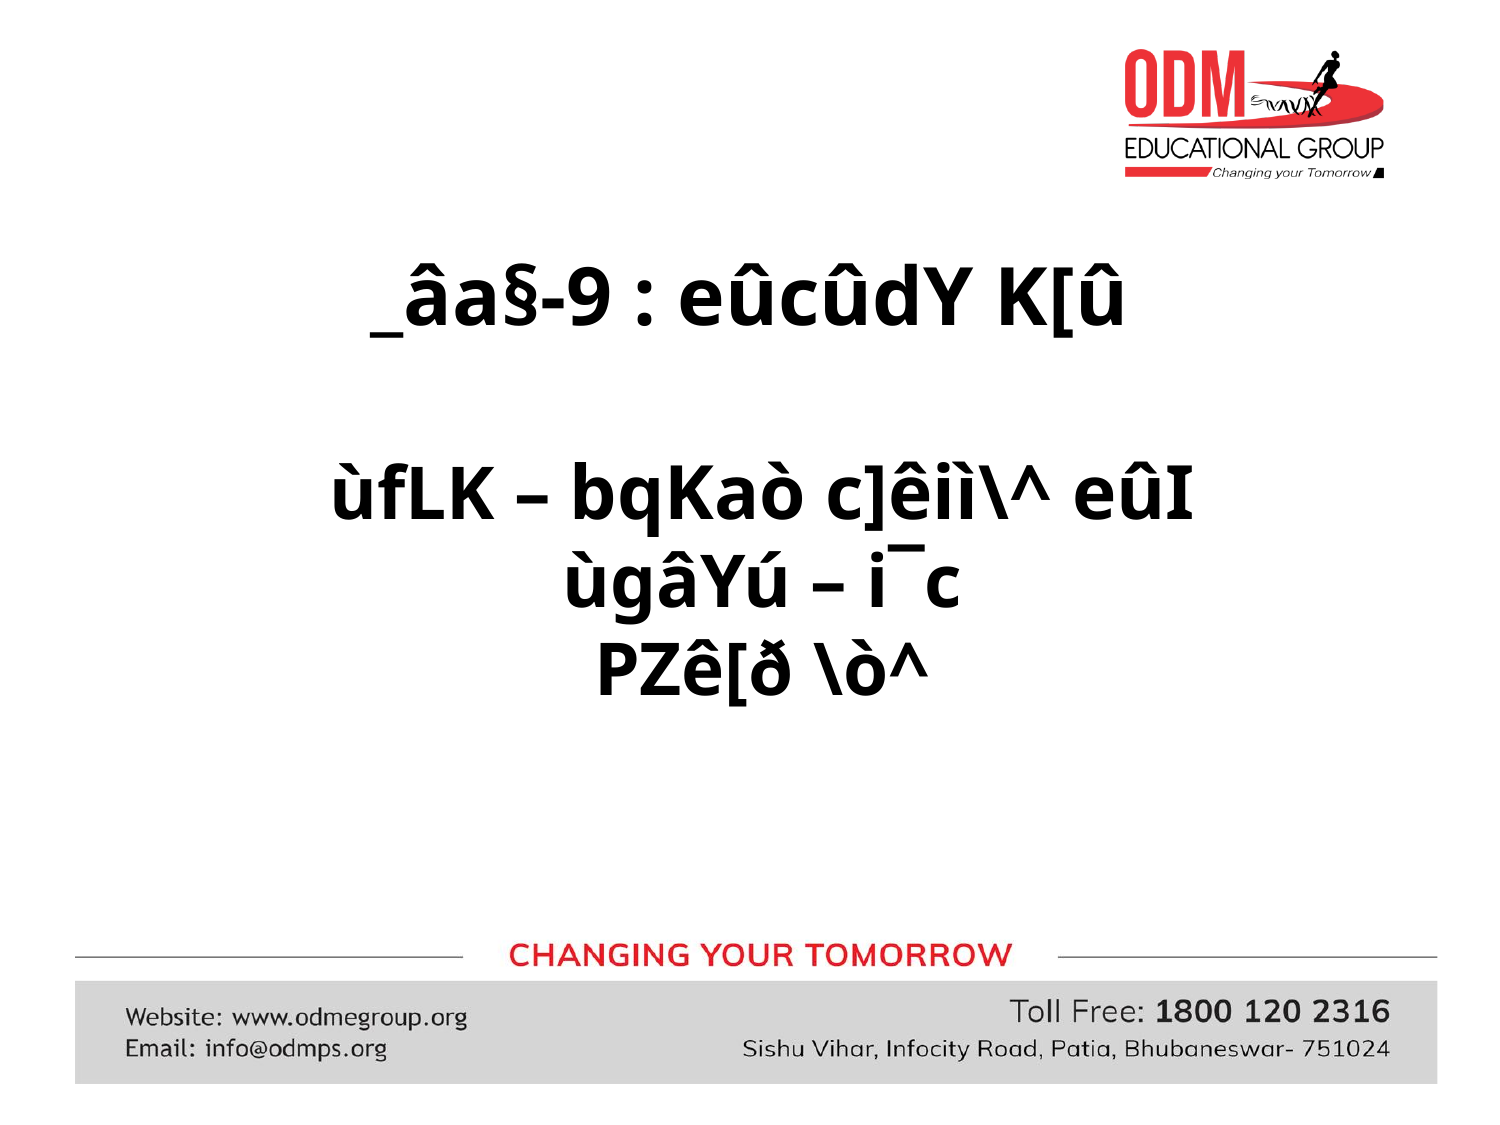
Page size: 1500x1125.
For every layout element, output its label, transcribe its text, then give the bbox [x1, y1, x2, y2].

subtitle _âa§-9 : eûcûdY K[û [225, 237, 1275, 350]
title ùfLK – bqKaò c]êiì\^ eûI ùgâYú – i¯c PZê[ð \ò^ [125, 437, 1400, 713]
picture [74, 924, 1438, 1084]
picture [1124, 49, 1385, 179]
